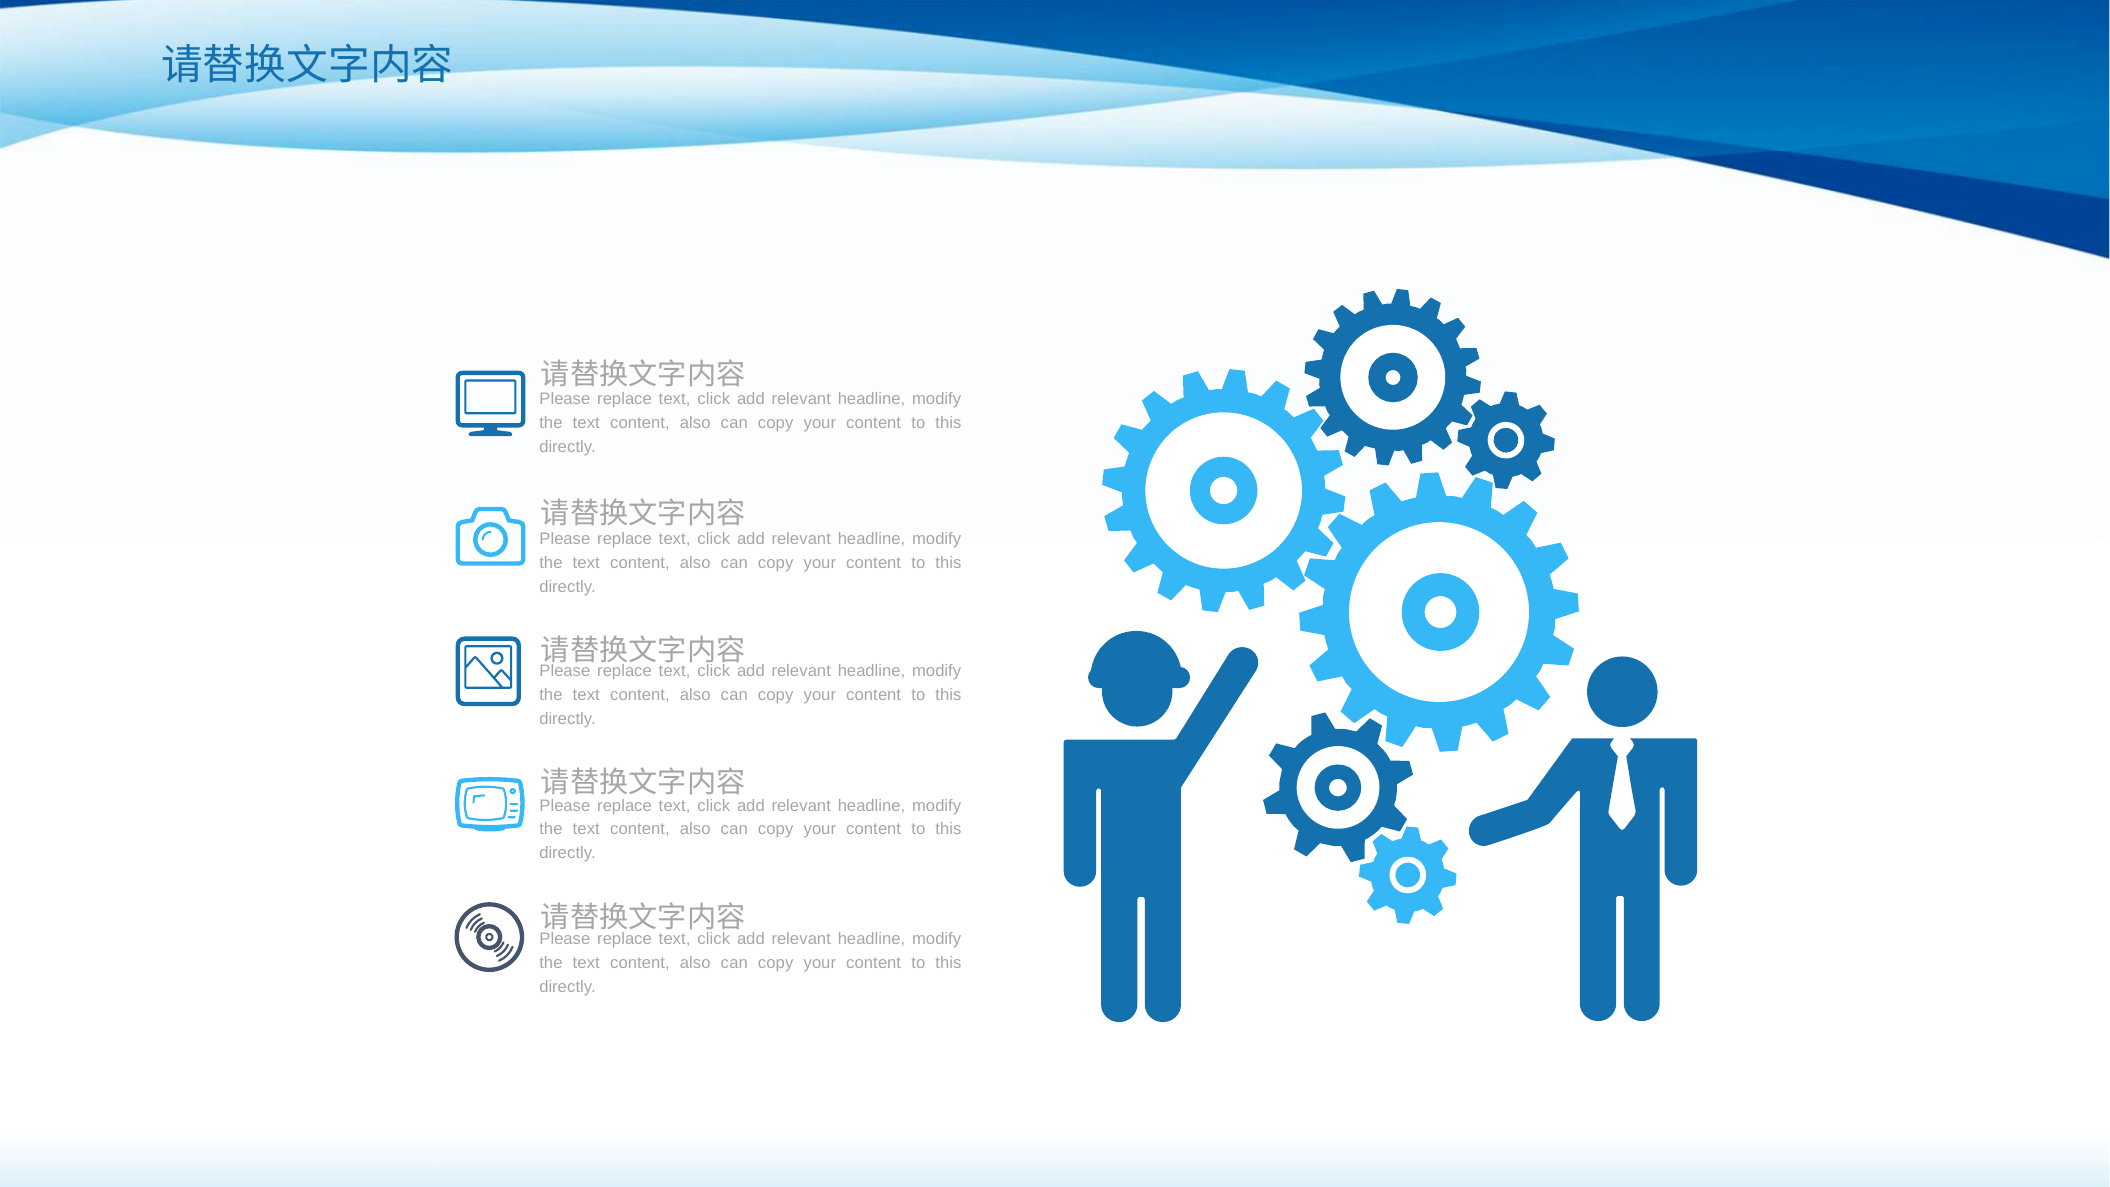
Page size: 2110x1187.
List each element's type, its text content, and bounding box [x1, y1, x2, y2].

text_box [1102, 369, 1346, 613]
text_box [1199, 466, 1248, 515]
text_box [1413, 584, 1468, 640]
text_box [539, 487, 963, 597]
text_box [1321, 771, 1355, 804]
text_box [455, 506, 526, 566]
picture [0, 0, 2110, 1187]
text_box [539, 624, 963, 729]
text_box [1468, 656, 1698, 1022]
text_box [1348, 522, 1530, 702]
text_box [539, 756, 963, 864]
text_box [1263, 712, 1414, 863]
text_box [1063, 630, 1261, 1023]
text_box [1358, 826, 1457, 924]
text_box [1457, 391, 1555, 489]
text_box [1340, 324, 1446, 430]
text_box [454, 776, 525, 832]
text_box [1487, 421, 1525, 459]
text_box [1296, 746, 1380, 829]
text_box 请替换文字内容 [145, 22, 500, 94]
text_box [1304, 288, 1481, 466]
text_box [1145, 412, 1302, 569]
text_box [454, 902, 525, 973]
text_box [1389, 856, 1427, 894]
text_box [1299, 472, 1579, 752]
text_box [1376, 361, 1410, 394]
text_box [455, 370, 526, 437]
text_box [539, 348, 963, 457]
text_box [539, 891, 963, 997]
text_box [455, 636, 522, 707]
